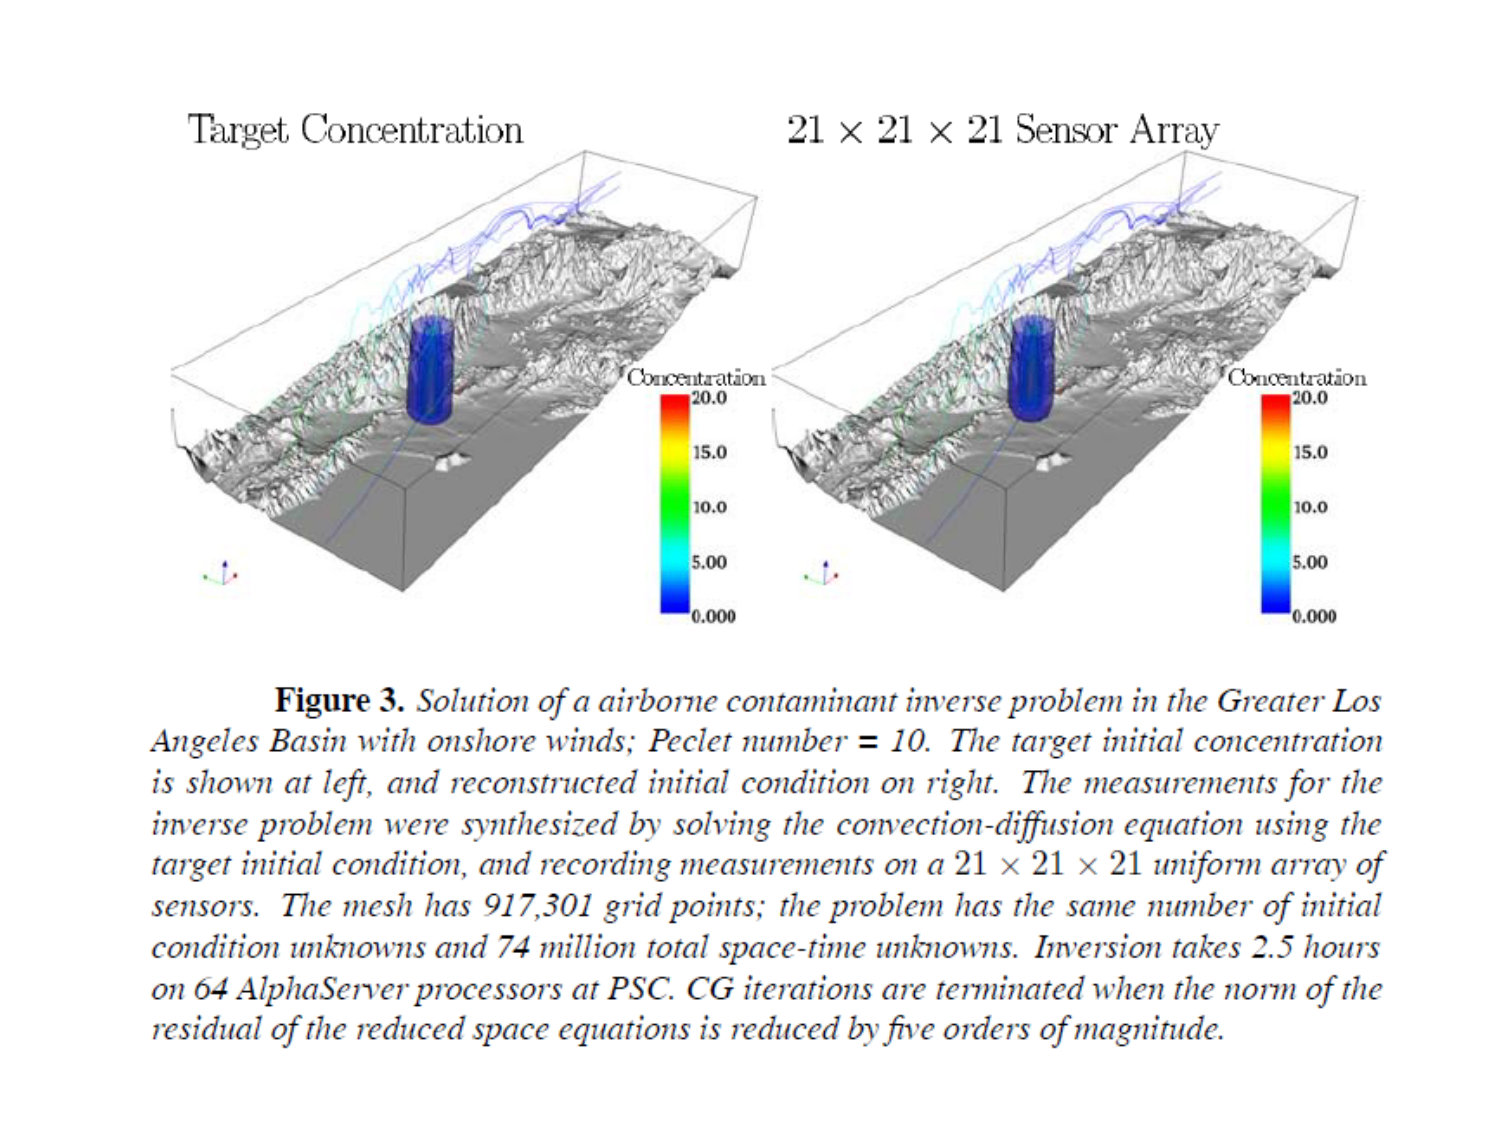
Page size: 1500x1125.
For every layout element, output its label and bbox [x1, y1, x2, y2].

picture [49, 60, 1476, 1083]
